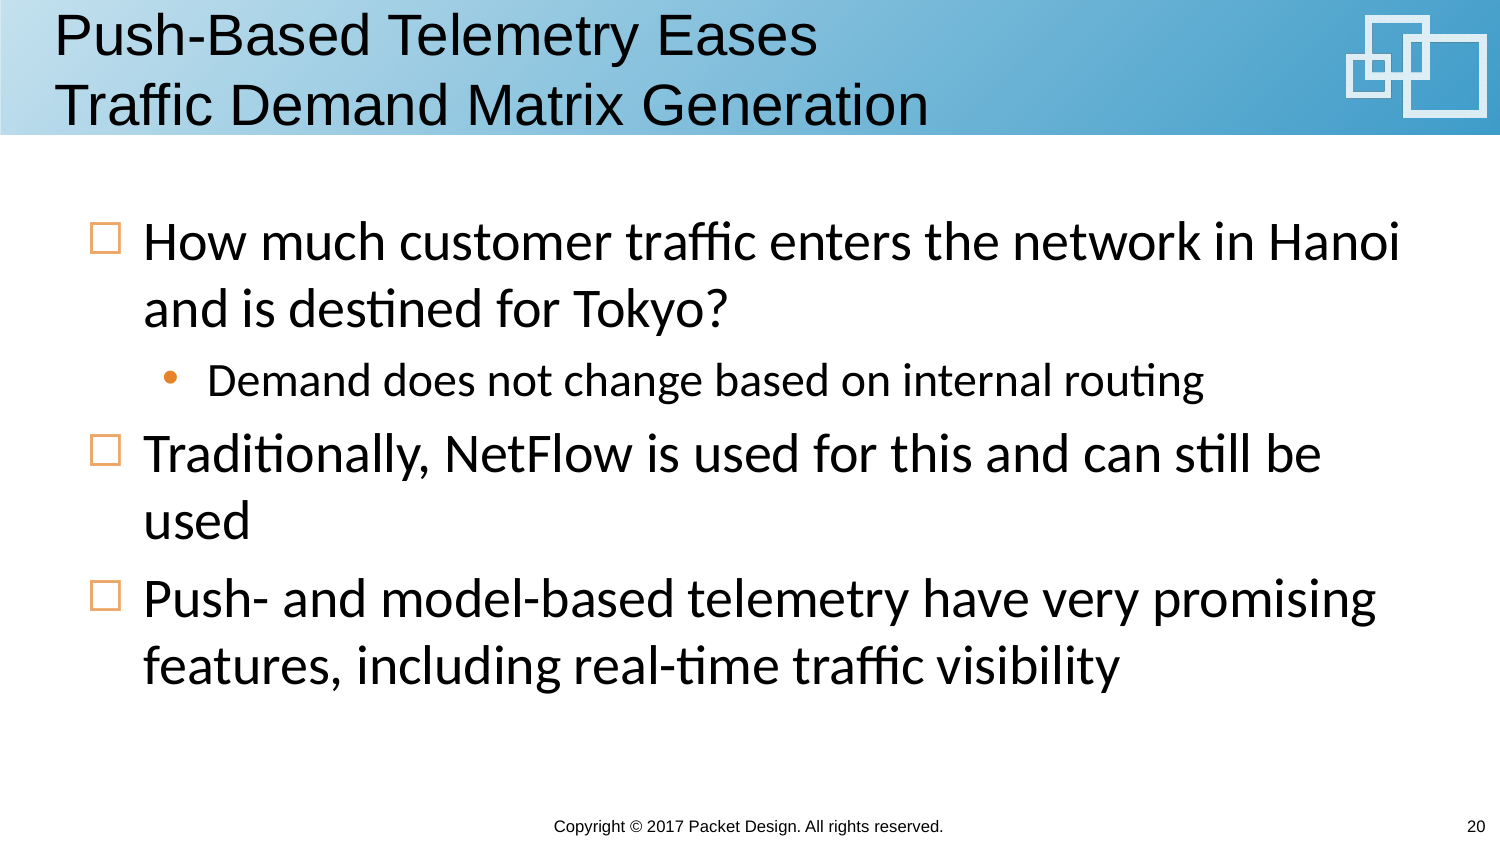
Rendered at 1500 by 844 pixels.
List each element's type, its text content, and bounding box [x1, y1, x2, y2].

slide_number 20 [1150, 798, 1500, 844]
picture [90, 580, 121, 611]
title Push-Based Telemetry Eases Traffic Demand Matrix Generation [39, 0, 1275, 135]
list How much customer traffic enters the network in Hanoi and is destined for Tokyo? Demand does not change based on internal routing Traditionally, NetFlow is used for this and can still be used Push- and model-based telemetry have very promising features, including real-time traffic visibility [75, 196, 1425, 754]
picture [90, 434, 121, 466]
picture [1346, 15, 1487, 118]
picture [90, 222, 121, 254]
footer Copyright © 2017 Packet Design. All rights reserved. [495, 798, 1004, 844]
